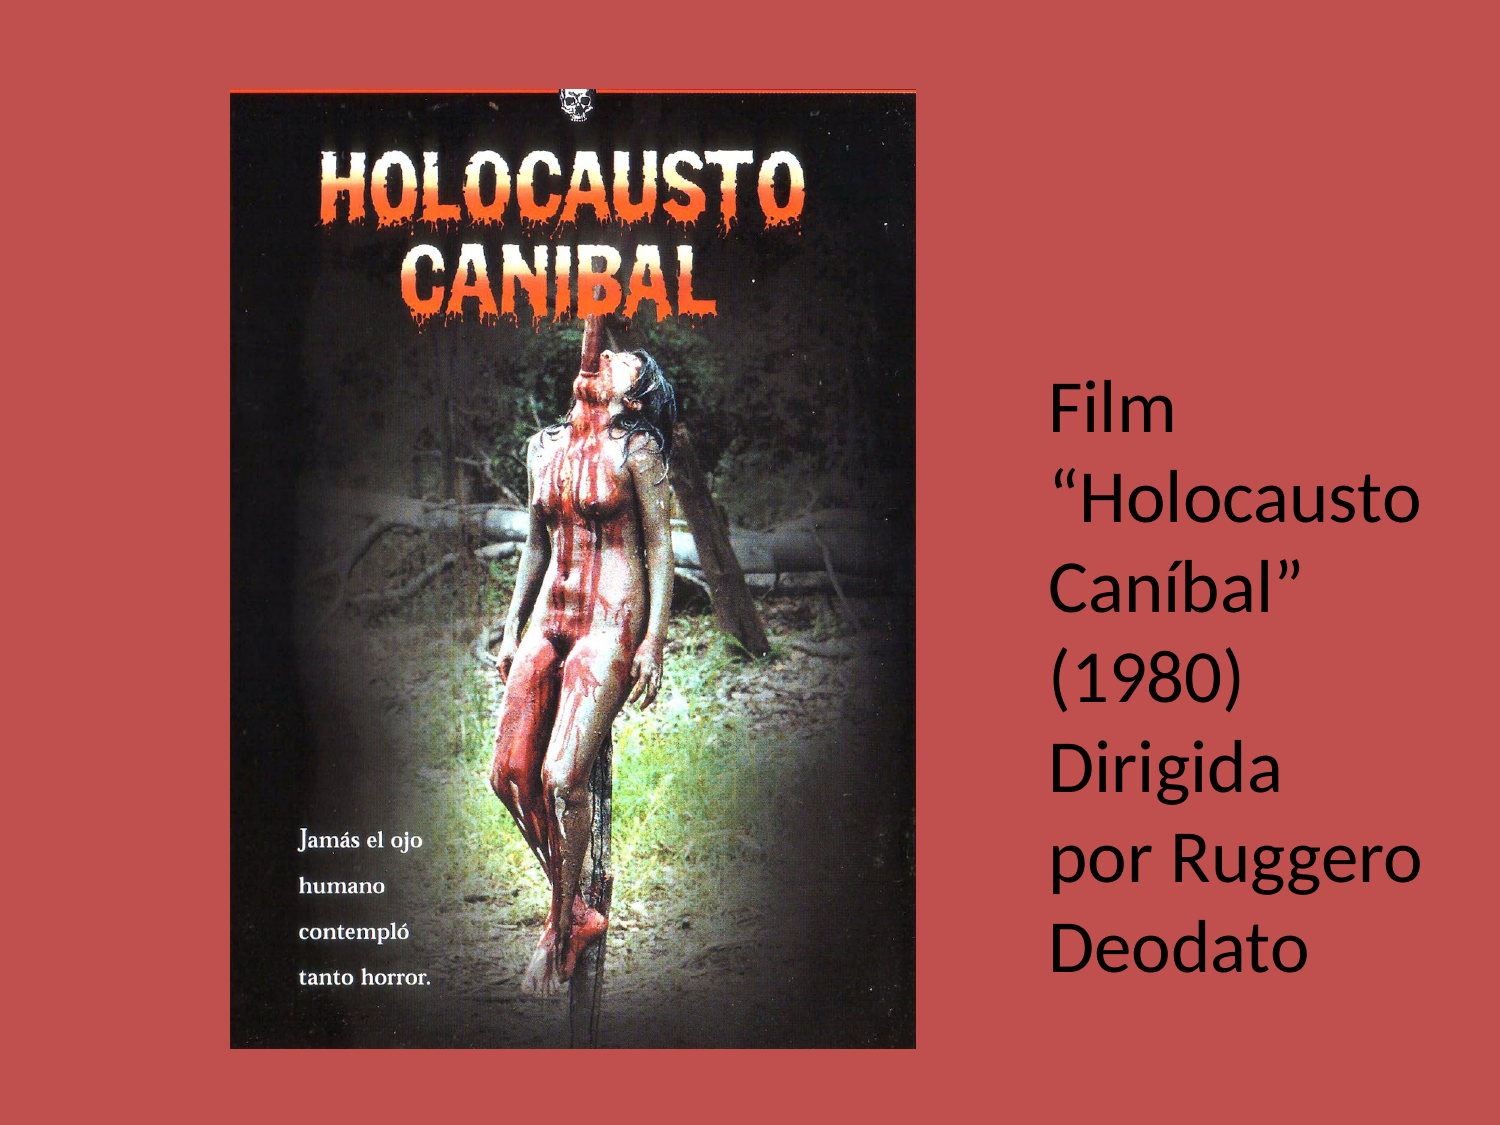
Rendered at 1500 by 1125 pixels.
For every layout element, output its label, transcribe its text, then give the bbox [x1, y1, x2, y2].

text_box Film “Holocausto Caníbal” (1980) Dirigida por Ruggero Deodato [1033, 349, 1447, 1040]
picture [229, 89, 916, 1050]
